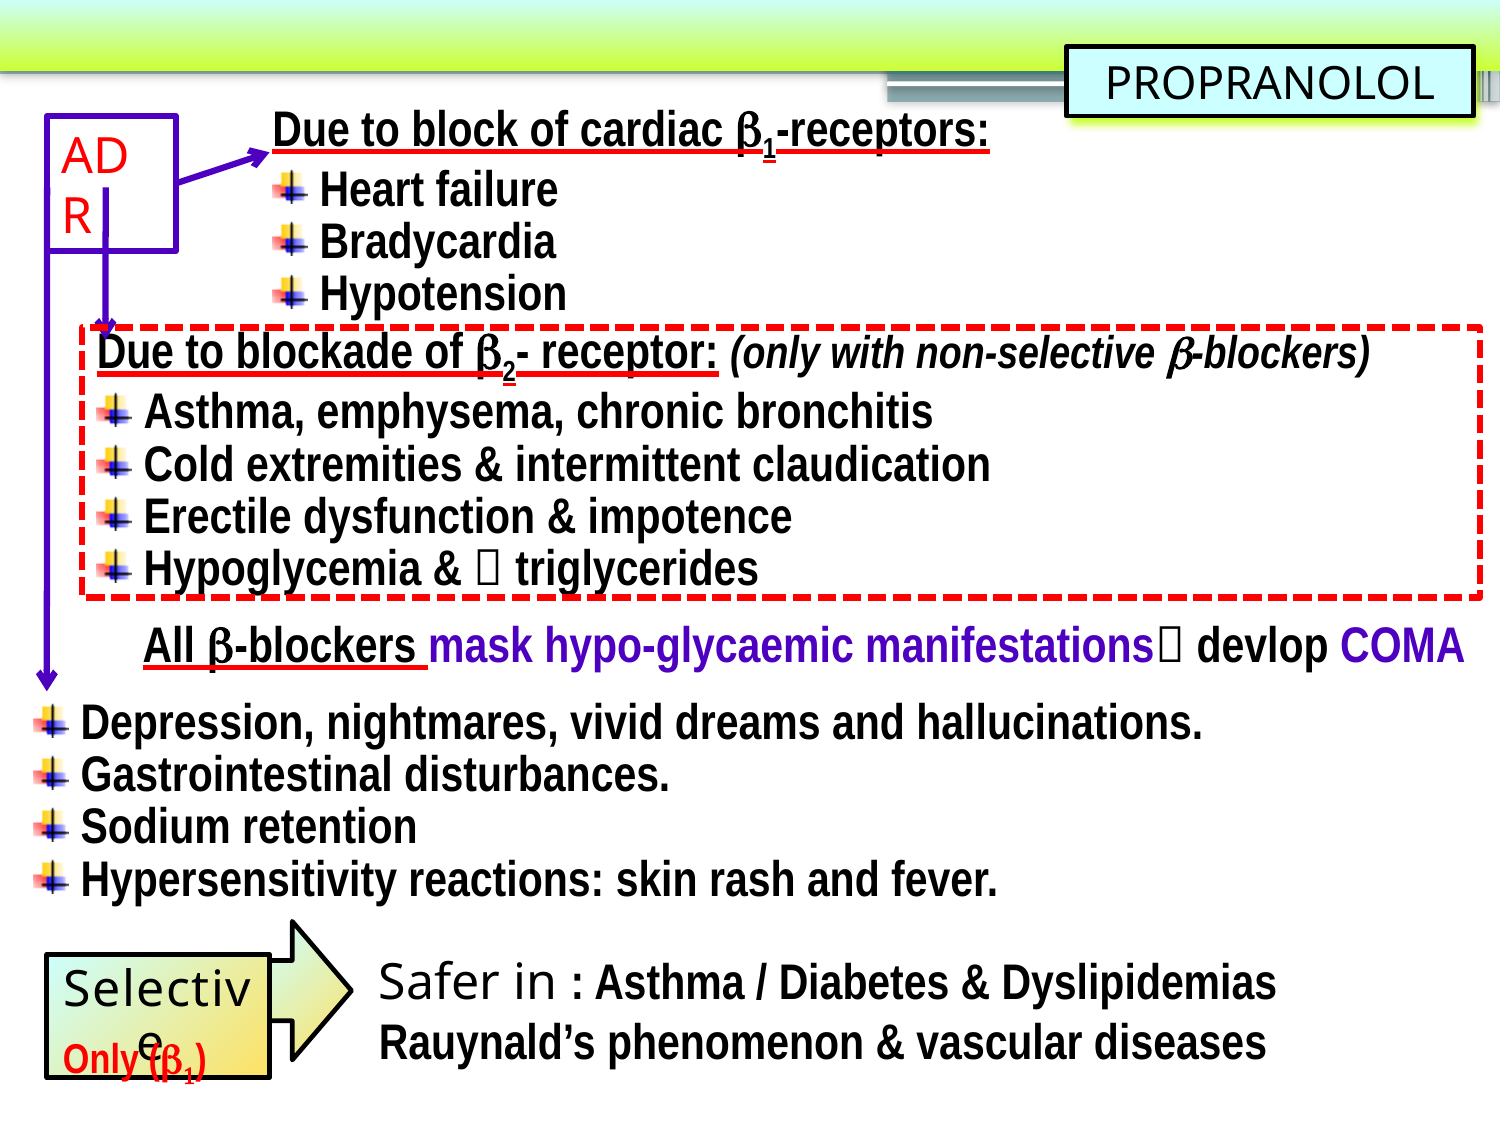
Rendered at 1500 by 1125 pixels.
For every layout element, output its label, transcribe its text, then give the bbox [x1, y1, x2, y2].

text_box Due to block of cardiac 1-receptors: Heart failure Bradycardia Hypotension [257, 100, 1500, 323]
picture [33, 754, 69, 790]
text_box Due to blockade of 2- receptor: (only with non-selective b-blockers) Asthma, emphysema, chronic bronchitis Cold extremities & intermittent claudication Erectile dysfunction & impotence Hypoglycemia &  triglycerides All b-blockers mask hypo-glycaemic manifestations devlop COMA [82, 323, 1500, 680]
picture [33, 702, 69, 738]
text_box Depression, nightmares, vivid dreams and hallucinations. Gastrointestinal disturbances. Sodium retention Hypersensitivity reactions: skin rash and fever. [18, 690, 1320, 914]
text_box ADR [46, 116, 176, 251]
text_box PROPRANOLOL [1066, 46, 1474, 100]
picture [272, 220, 308, 256]
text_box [46, 941, 1442, 1091]
picture [272, 273, 308, 309]
picture [33, 806, 69, 842]
text_box [80, 326, 1481, 599]
picture [272, 168, 308, 204]
text_box [0, 0, 1500, 72]
picture [33, 858, 69, 894]
text_box [292, 921, 307, 938]
